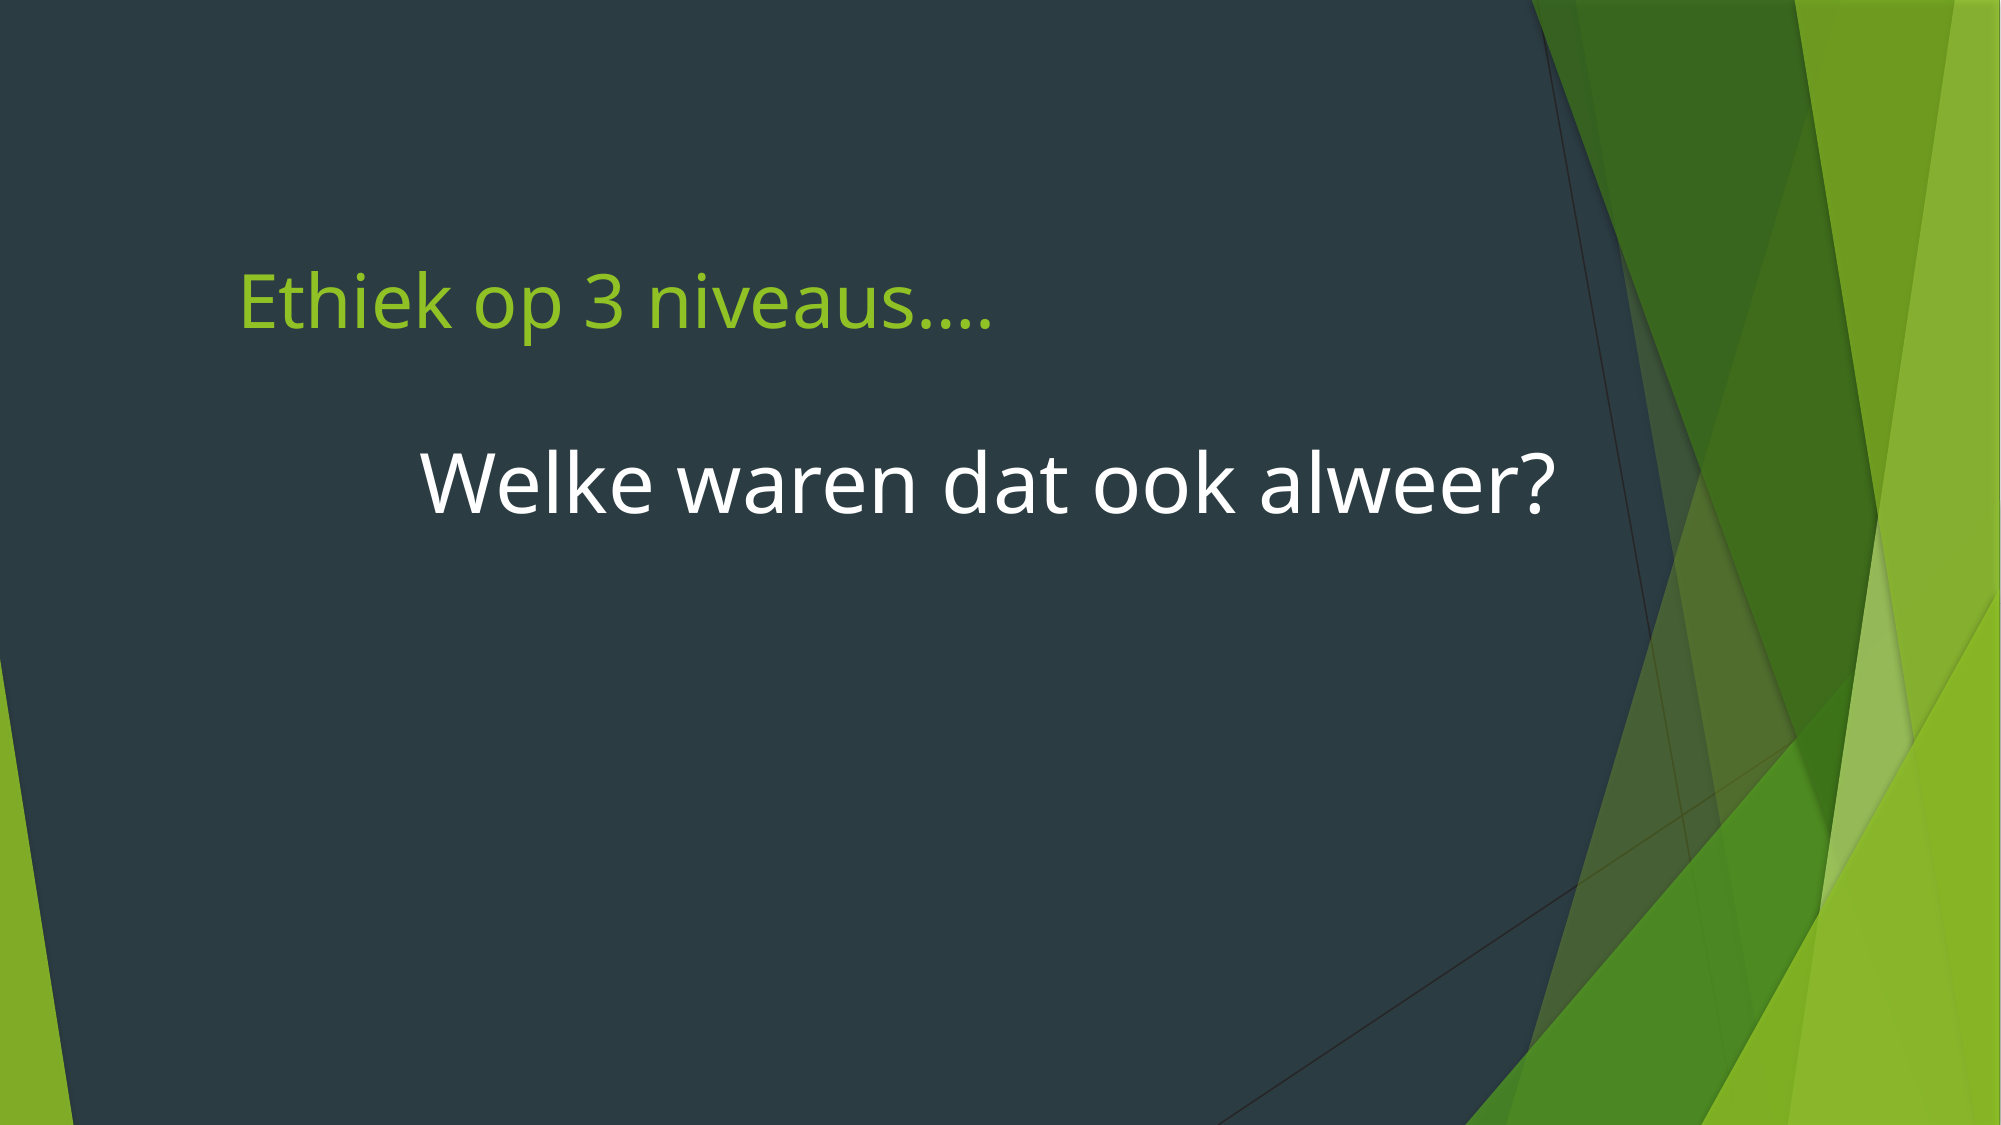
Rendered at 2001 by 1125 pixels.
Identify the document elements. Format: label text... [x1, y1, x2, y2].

list Welke waren dat ook alweer? [179, 423, 1591, 1060]
title Ethiek op 3 niveaus…. [222, 246, 1633, 463]
